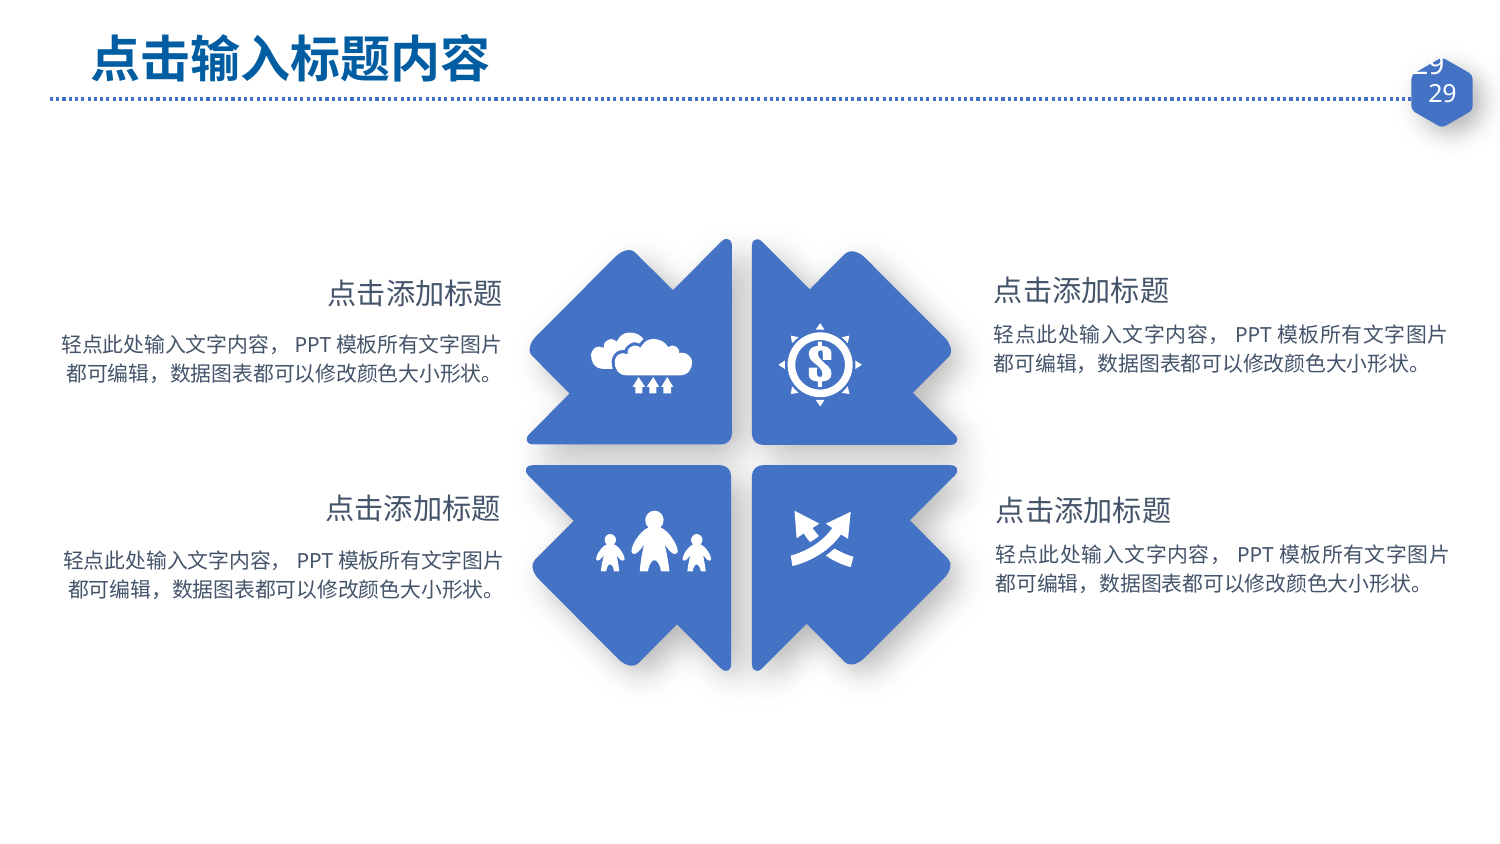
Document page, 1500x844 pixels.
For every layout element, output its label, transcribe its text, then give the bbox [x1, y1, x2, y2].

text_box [751, 465, 958, 671]
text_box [526, 238, 732, 445]
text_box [525, 465, 732, 671]
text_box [980, 484, 1465, 604]
slide_number 29 [1394, 38, 1463, 97]
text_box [34, 483, 519, 610]
text_box 点击输入标题内容 [79, 21, 617, 93]
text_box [33, 267, 519, 394]
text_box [751, 239, 958, 445]
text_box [978, 264, 1464, 384]
